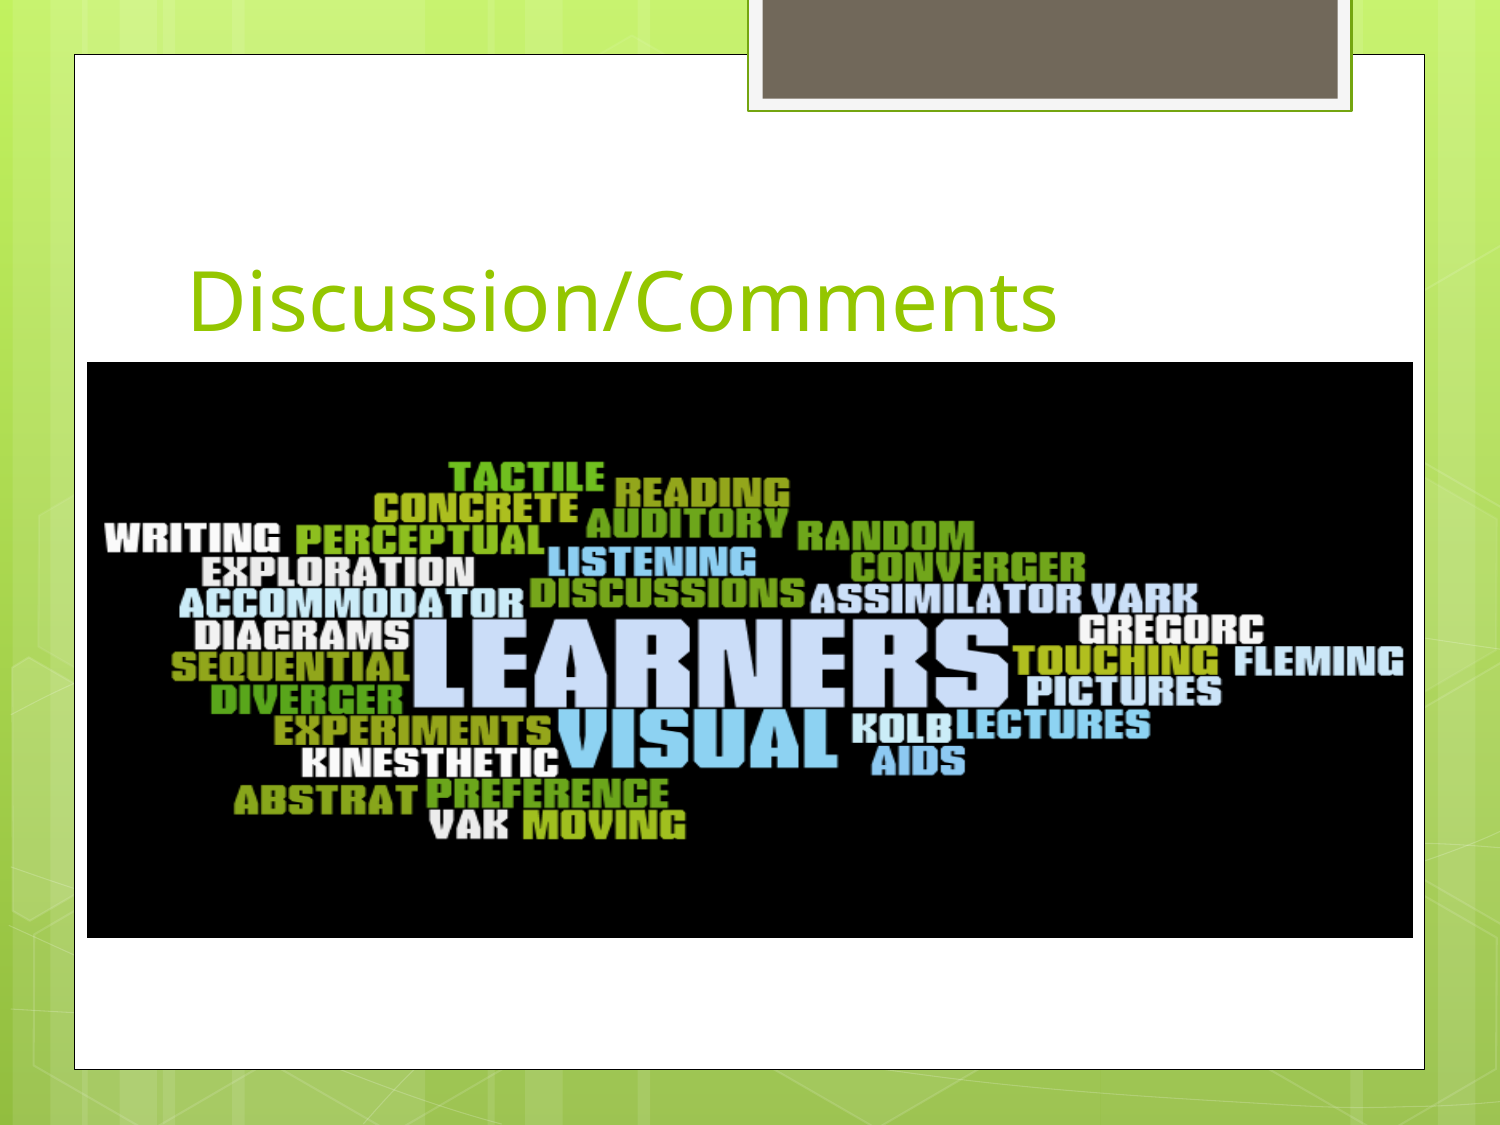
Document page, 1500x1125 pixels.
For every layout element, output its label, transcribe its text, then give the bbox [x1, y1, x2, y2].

title Discussion/Comments [171, 168, 1324, 357]
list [87, 362, 1413, 939]
